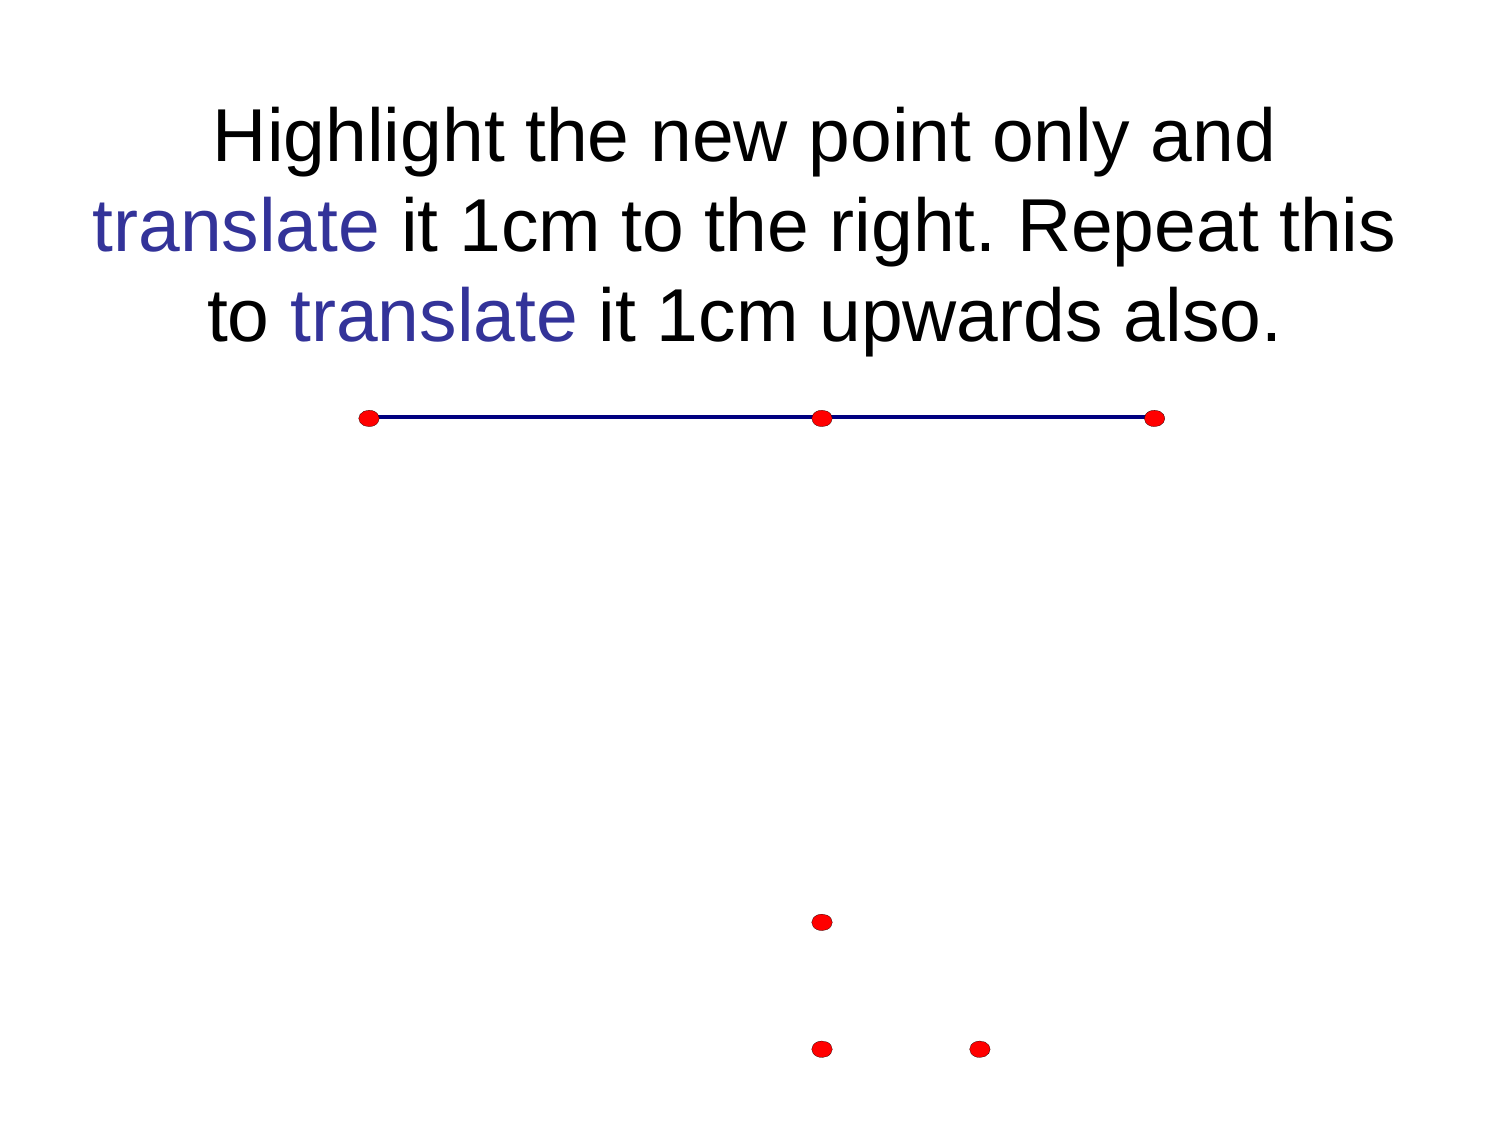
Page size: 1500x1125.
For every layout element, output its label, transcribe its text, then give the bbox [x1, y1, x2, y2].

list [312, 373, 1211, 1095]
title Highlight the new point only and translate it 1cm to the right. Repeat this to translate it 1cm upwards also. [64, 44, 1426, 398]
